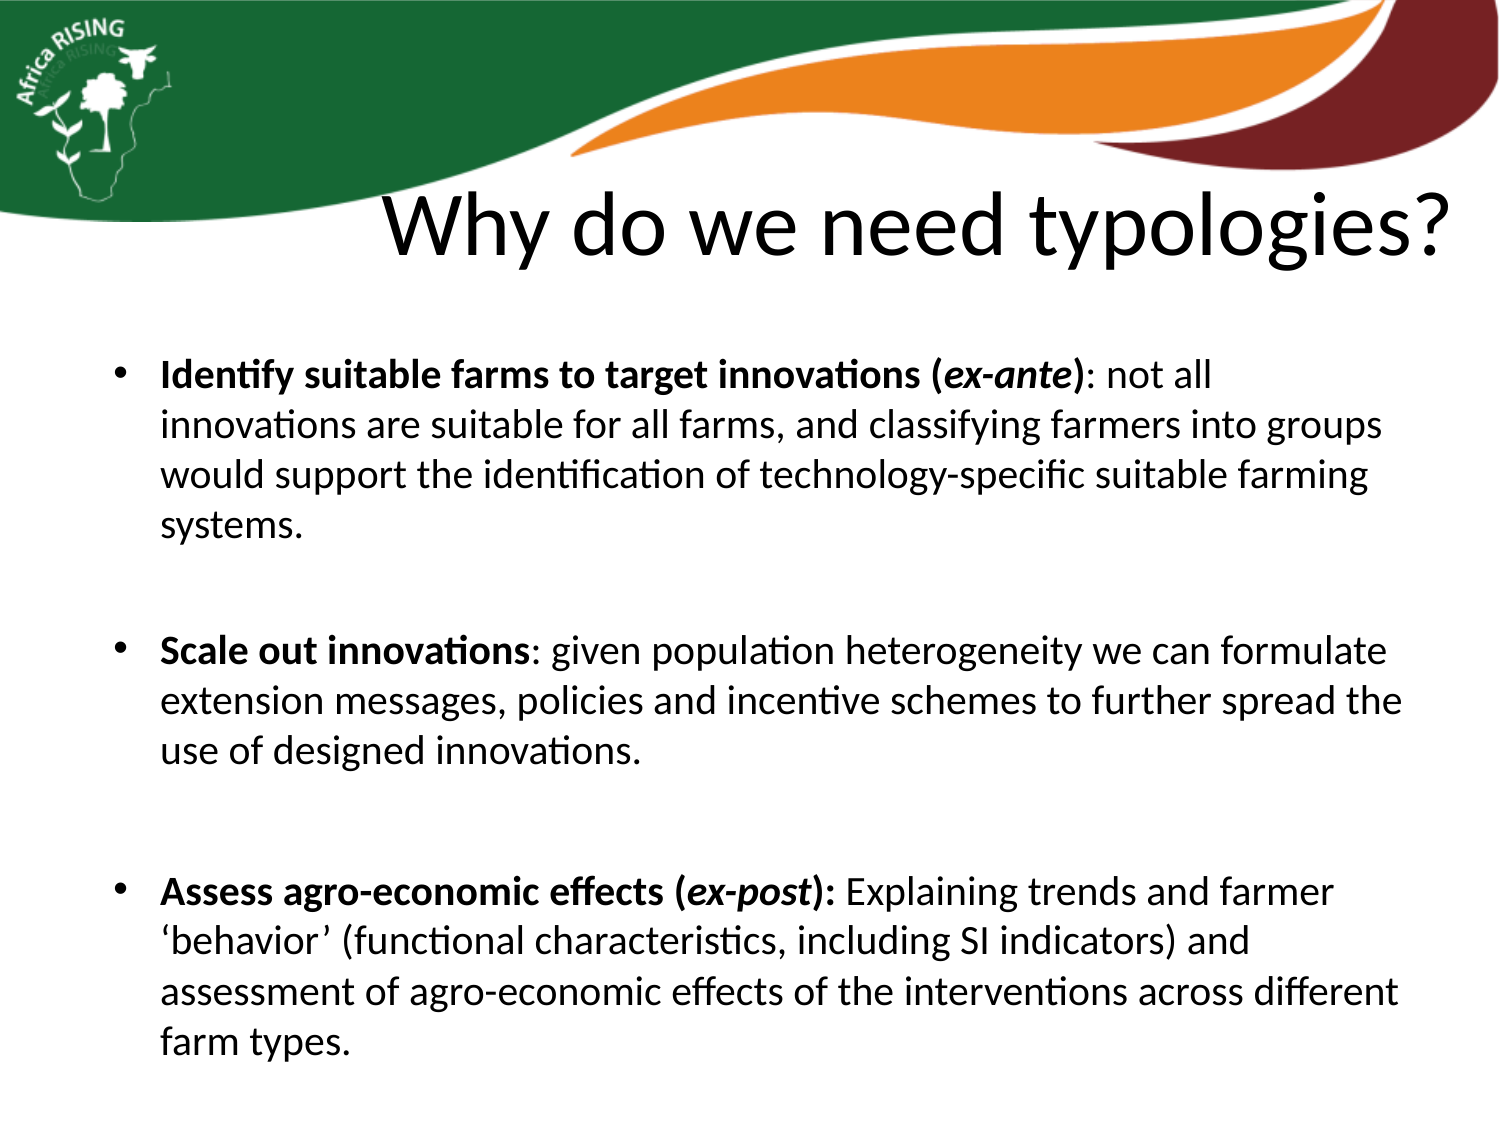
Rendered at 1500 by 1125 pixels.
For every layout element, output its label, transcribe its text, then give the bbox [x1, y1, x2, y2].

text_box Scale out innovations: given population heterogeneity we can formulate extension messages, policies and incentive schemes to further spread the use of designed innovations. [98, 615, 1432, 780]
picture [0, 0, 1499, 222]
text_box Identify suitable farms to target innovations (ex-ante): not all innovations are suitable for all farms, and classifying farmers into groups would support the identification of technology-specific suitable farming systems. [98, 339, 1432, 615]
text_box Assess agro-economic effects (ex-post): Explaining trends and farmer ‘behavior’ (functional characteristics, including SI indicators) and assessment of agro-economic effects of the interventions across different farm types. [98, 855, 1472, 1071]
title Why do we need typologies? [121, 174, 1472, 291]
